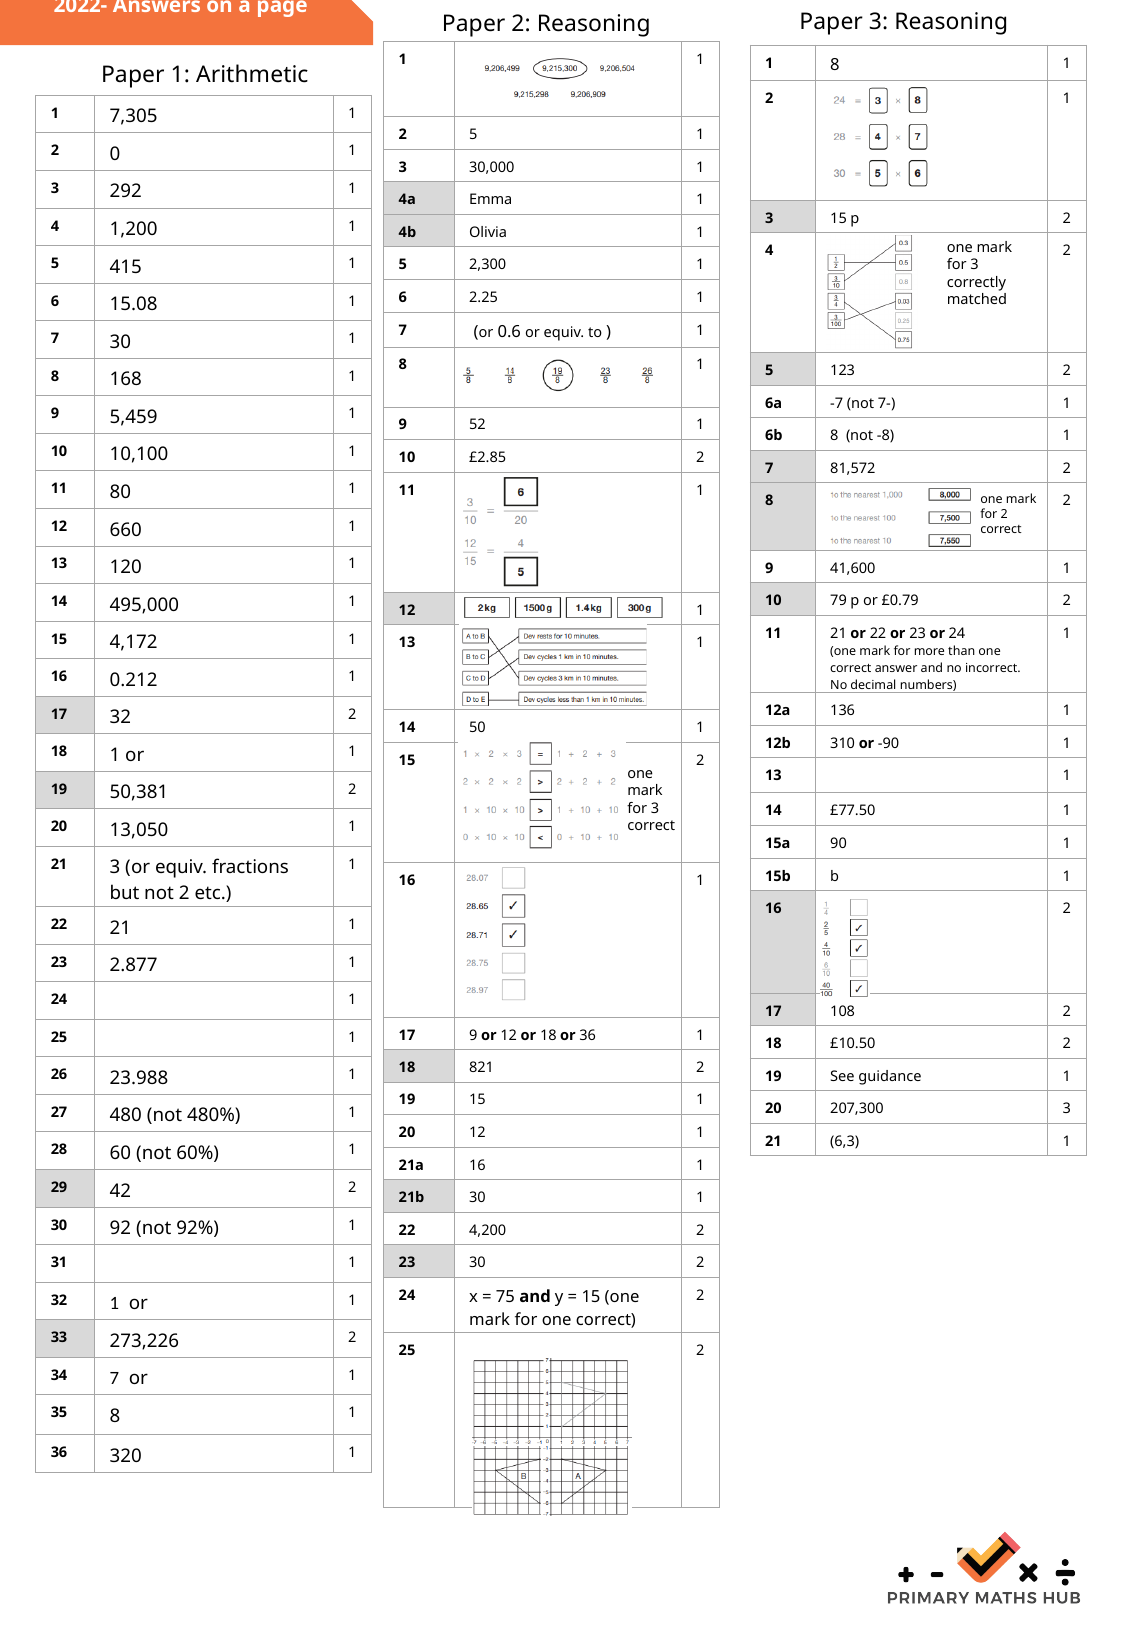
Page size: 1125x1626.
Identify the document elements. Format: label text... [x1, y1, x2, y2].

text_box Paper 1: Arithmetic [86, 52, 324, 95]
picture [458, 740, 626, 855]
picture [459, 624, 647, 706]
picture [481, 52, 635, 100]
picture [461, 595, 664, 618]
picture [820, 897, 870, 1001]
text_box one mark for 3 correctly matched [932, 230, 1033, 316]
picture [461, 866, 532, 1006]
picture [459, 473, 543, 589]
picture [471, 1358, 632, 1516]
picture [459, 355, 656, 394]
picture [881, 1530, 1087, 1611]
text_box 2022- Answers on a page [0, 0, 375, 47]
text_box Paper 2: Reasoning [427, 0, 667, 41]
picture [826, 235, 918, 350]
picture [824, 486, 971, 551]
text_box one mark for 3 correct [626, 756, 698, 842]
text_box one mark for 2 correct [965, 483, 1061, 543]
picture [828, 86, 933, 195]
text_box Paper 3: Reasoning [784, 0, 1024, 42]
